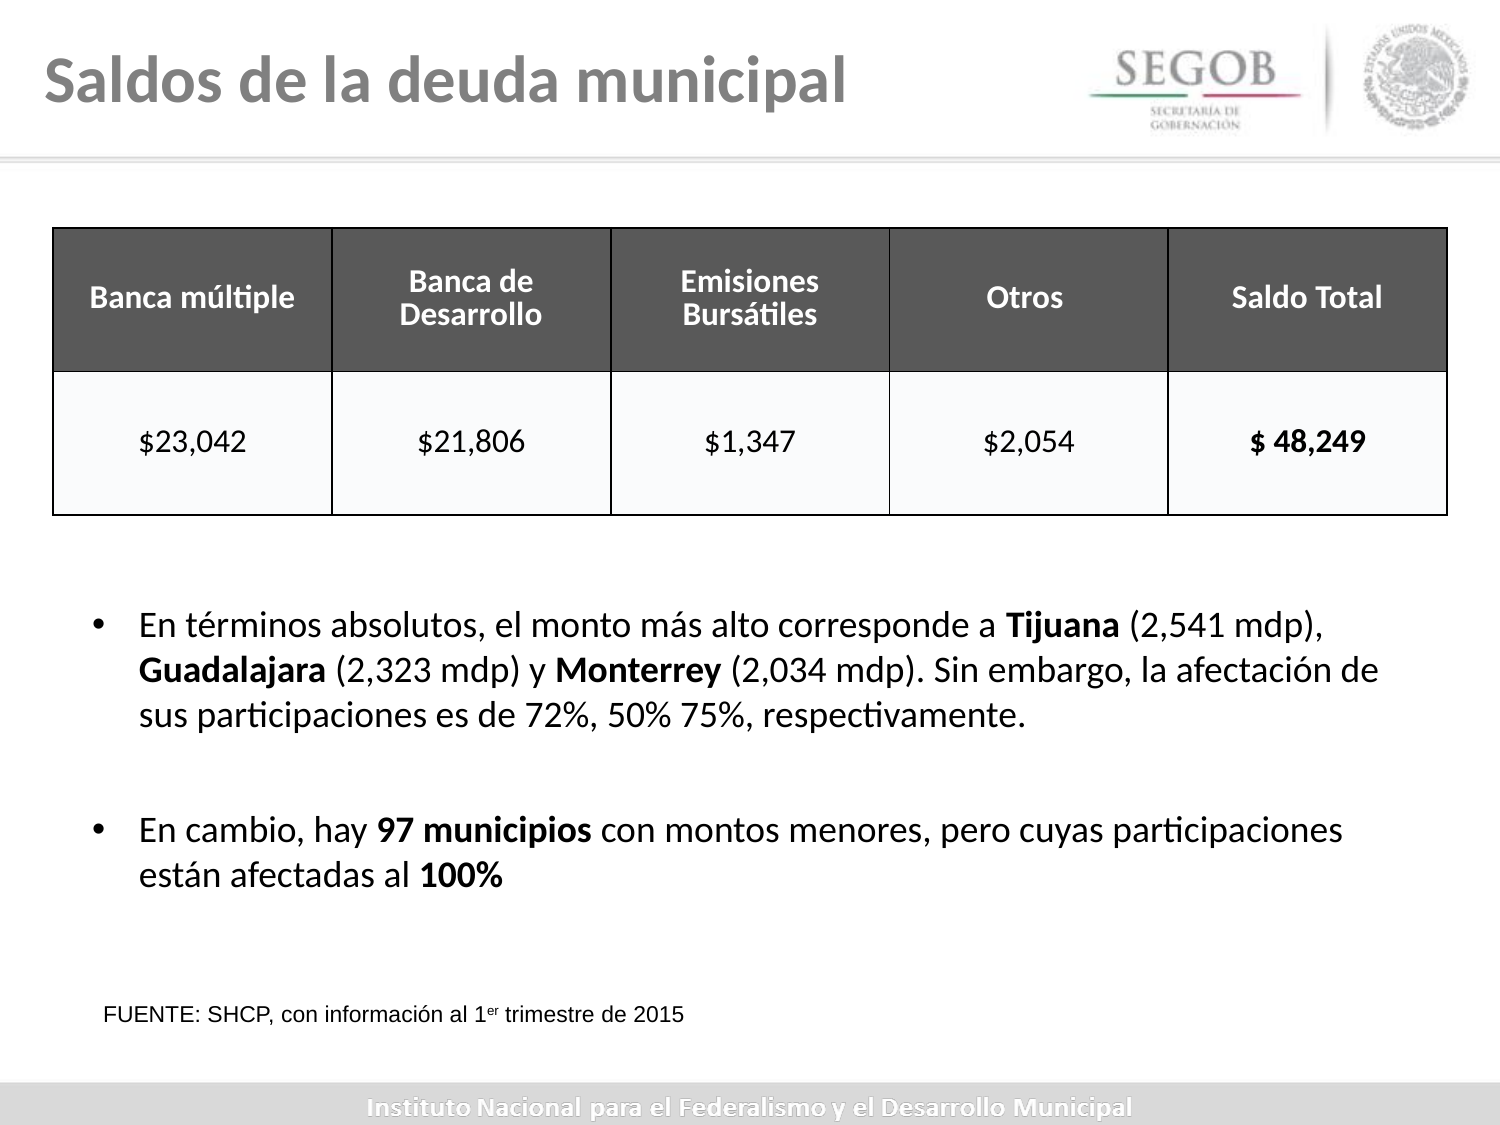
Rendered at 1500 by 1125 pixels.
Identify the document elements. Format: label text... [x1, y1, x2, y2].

table_cell $1,347 [612, 372, 889, 514]
table_header Banca múltiple [54, 229, 331, 371]
picture [0, 0, 1500, 1125]
table_cell $ 48,249 [1169, 372, 1446, 514]
text_box Saldos de la deuda municipal [29, 44, 1022, 123]
table_header Emisiones Bursátiles [612, 229, 889, 371]
table_header Banca de Desarrollo [333, 229, 610, 371]
table_header Saldo Total [1169, 229, 1446, 371]
table_cell $2,054 [890, 372, 1167, 514]
text_box En términos absolutos, el monto más alto corresponde a Tijuana (2,541 mdp), Guadalajara (2,323 mdp) y Monterrey (2,034 mdp). Sin embargo, la afectación de sus participaciones es de 72%, 50% 75%, respectivamente. En cambio, hay 97 municipios con montos menores, pero cuyas participaciones están afectadas al 100% [77, 593, 1412, 903]
table_header Otros [890, 229, 1167, 371]
table_cell $23,042 [54, 372, 331, 514]
text_box FUENTE: SHCP, con información al 1er trimestre de 2015 [88, 992, 1258, 1035]
table_cell $21,806 [333, 372, 610, 514]
